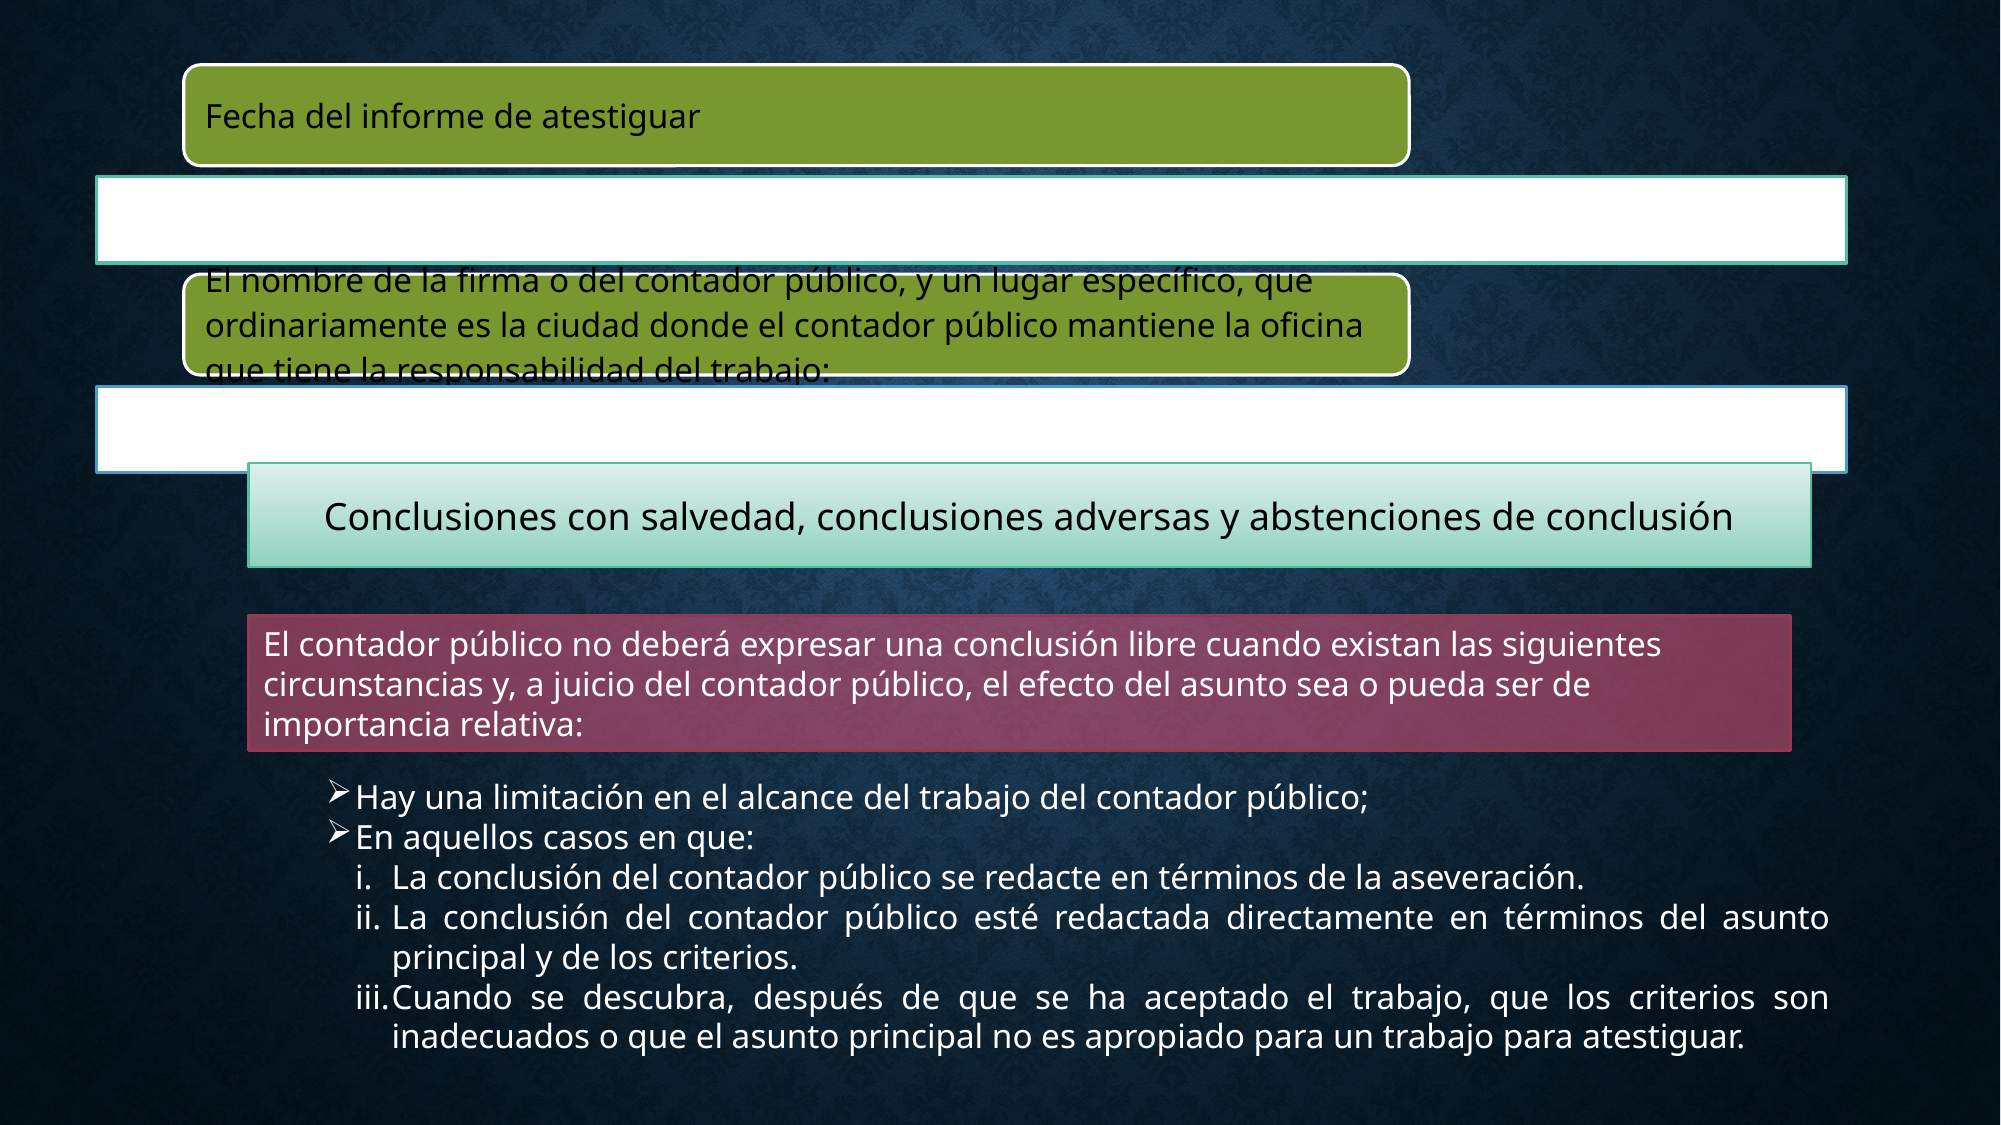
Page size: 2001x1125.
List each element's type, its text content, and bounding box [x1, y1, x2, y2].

text_box Conclusiones con salvedad, conclusiones adversas y abstenciones de conclusión [247, 486, 1812, 568]
text_box Hay una limitación en el alcance del trabajo del contador público; En aquellos casos en que: La conclusión del contador público se redacte en términos de la aseveración. La conclusión del contador público esté redactada directamente en términos del asunto principal y de los criterios. Cuando se descubra, después de que se ha aceptado el trabajo, que los criterios son inadecuados o que el asunto principal no es apropiado para un trabajo para atestiguar. [311, 768, 1848, 1063]
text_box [95, 53, 1848, 473]
text_box El contador público no deberá expresar una conclusión libre cuando existan las siguientes circunstancias y, a juicio del contador público, el efecto del asunto sea o pueda ser de importancia relativa: [247, 614, 1792, 752]
